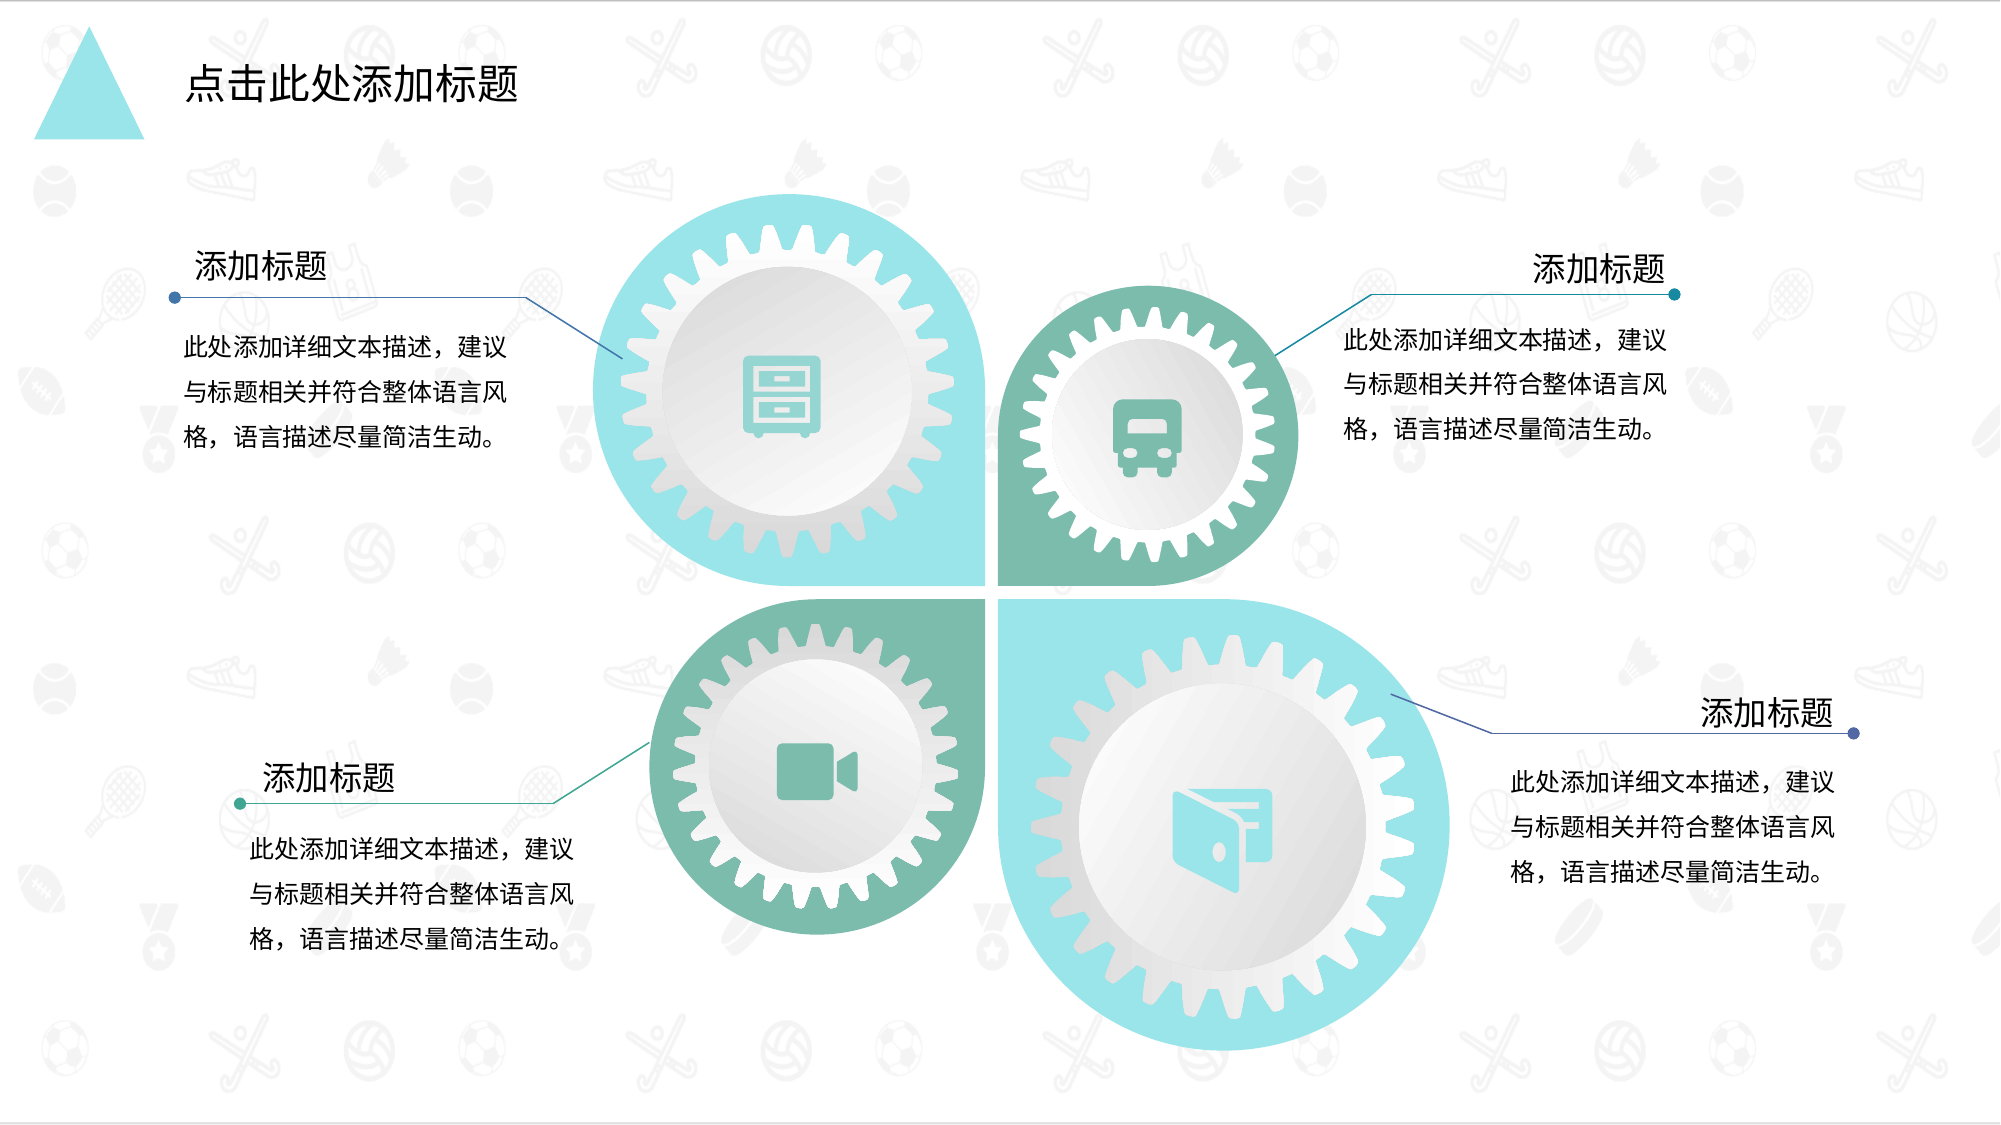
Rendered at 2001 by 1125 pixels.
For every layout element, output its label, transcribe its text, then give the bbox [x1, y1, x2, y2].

text_box [997, 285, 1299, 586]
text_box 添加标题 [176, 236, 346, 295]
text_box [662, 266, 912, 516]
text_box 添加标题 [1514, 239, 1684, 297]
text_box 点击此处添加标题 [170, 50, 552, 115]
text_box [743, 355, 821, 439]
text_box 添加标题 [1682, 682, 1852, 733]
text_box [1079, 683, 1366, 971]
text_box 此处添加详细文本描述，建议与标题相关并符合整体语言风格，语言描述尽量简洁生动。 [1490, 742, 1854, 895]
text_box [552, 742, 650, 804]
text_box 此处添加详细文本描述，建议与标题相关并符合整体语言风格，语言描述尽量简洁生动。 [165, 307, 529, 460]
text_box [620, 225, 954, 558]
text_box [1030, 635, 1414, 1019]
text_box [1019, 307, 1275, 563]
text_box [709, 659, 923, 873]
text_box 此处添加详细文本描述，建议与标题相关并符合整体语言风格，语言描述尽量简洁生动。 [231, 809, 596, 963]
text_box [1275, 294, 1372, 356]
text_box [776, 743, 858, 801]
text_box [1113, 399, 1182, 478]
text_box [592, 194, 986, 587]
text_box [997, 599, 1450, 1051]
text_box [32, 23, 147, 141]
text_box [1052, 339, 1243, 530]
text_box [650, 599, 986, 935]
text_box 添加标题 [245, 748, 414, 803]
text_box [1390, 694, 1492, 734]
picture [0, 0, 2001, 1125]
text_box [1172, 788, 1273, 894]
text_box 添加标题 [1682, 734, 1852, 741]
text_box 此处添加详细文本描述，建议与标题相关并符合整体语言风格，语言描述尽量简洁生动。 [1322, 300, 1686, 453]
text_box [525, 297, 623, 359]
text_box [673, 623, 959, 909]
